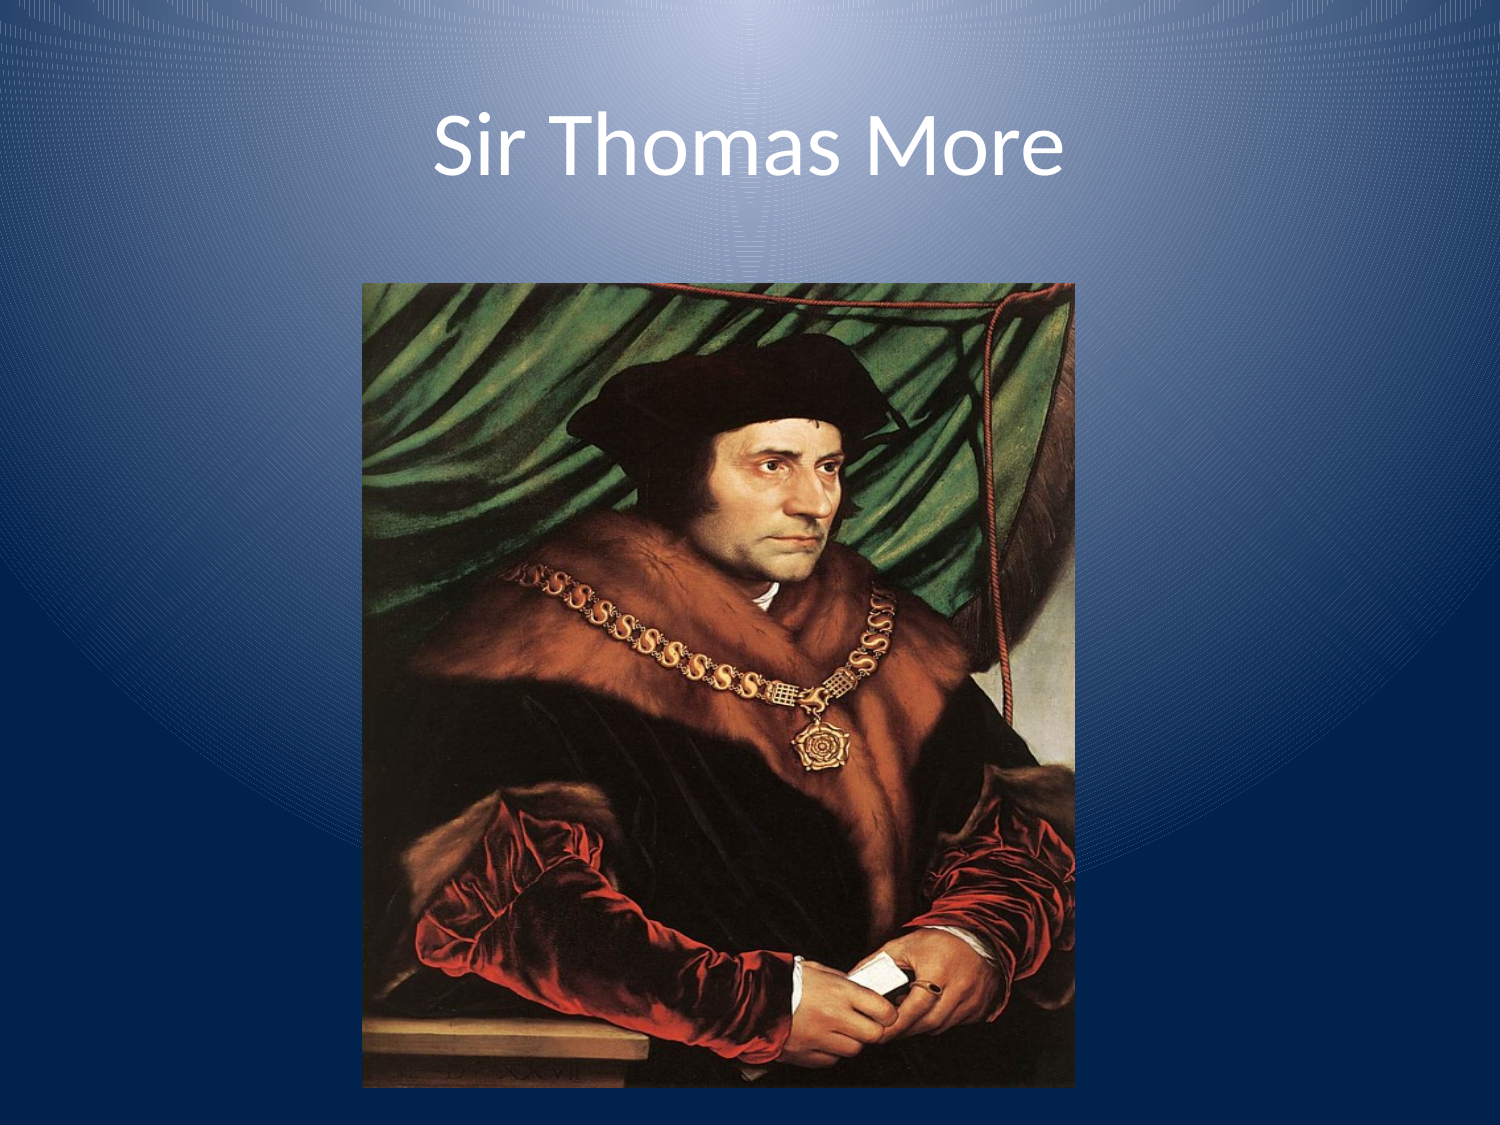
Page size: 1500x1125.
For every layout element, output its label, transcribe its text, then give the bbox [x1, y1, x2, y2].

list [362, 283, 1076, 1088]
title Sir Thomas More [75, 45, 1425, 233]
